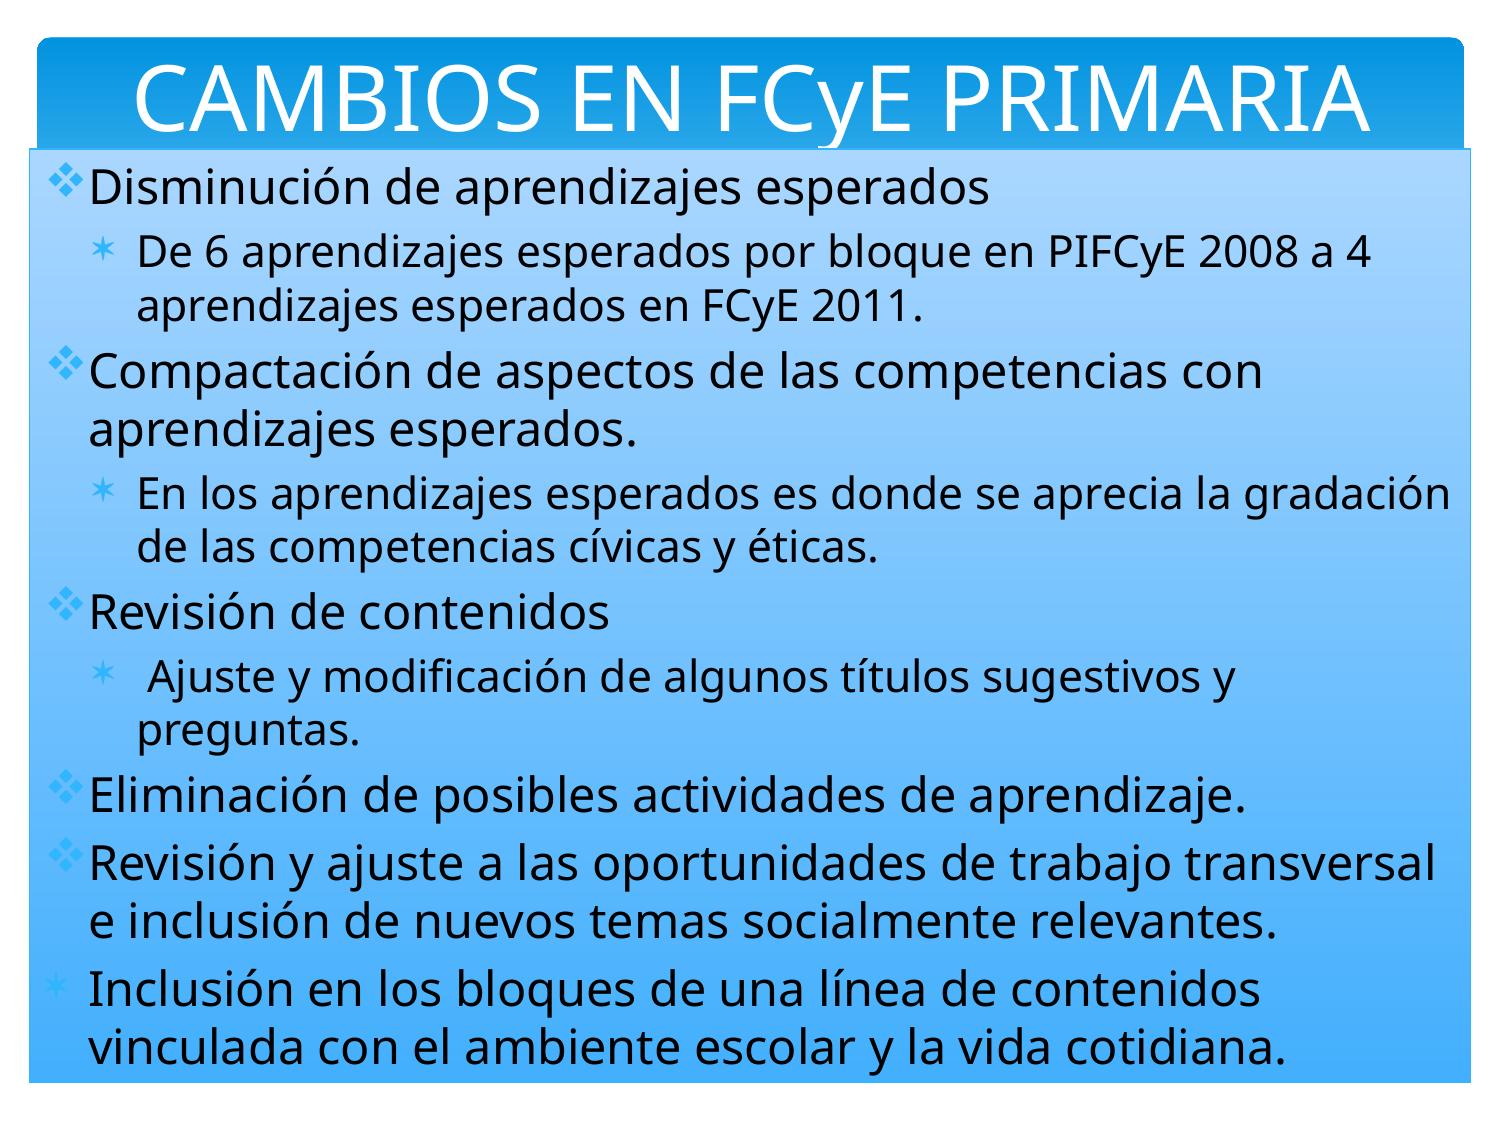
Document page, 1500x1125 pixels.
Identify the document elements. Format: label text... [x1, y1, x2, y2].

list Disminución de aprendizajes esperados De 6 aprendizajes esperados por bloque en PIFCyE 2008 a 4 aprendizajes esperados en FCyE 2011. Compactación de aspectos de las competencias con aprendizajes esperados. En los aprendizajes esperados es donde se aprecia la gradación de las competencias cívicas y éticas. Revisión de contenidos Ajuste y modificación de algunos títulos sugestivos y preguntas. Eliminación de posibles actividades de aprendizaje. Revisión y ajuste a las oportunidades de trabajo transversal e inclusión de nuevos temas socialmente relevantes. Inclusión en los bloques de una línea de contenidos vinculada con el ambiente escolar y la vida cotidiana. [29, 148, 1471, 1083]
title CAMBIOS EN FCyE PRIMARIA [76, 30, 1427, 148]
